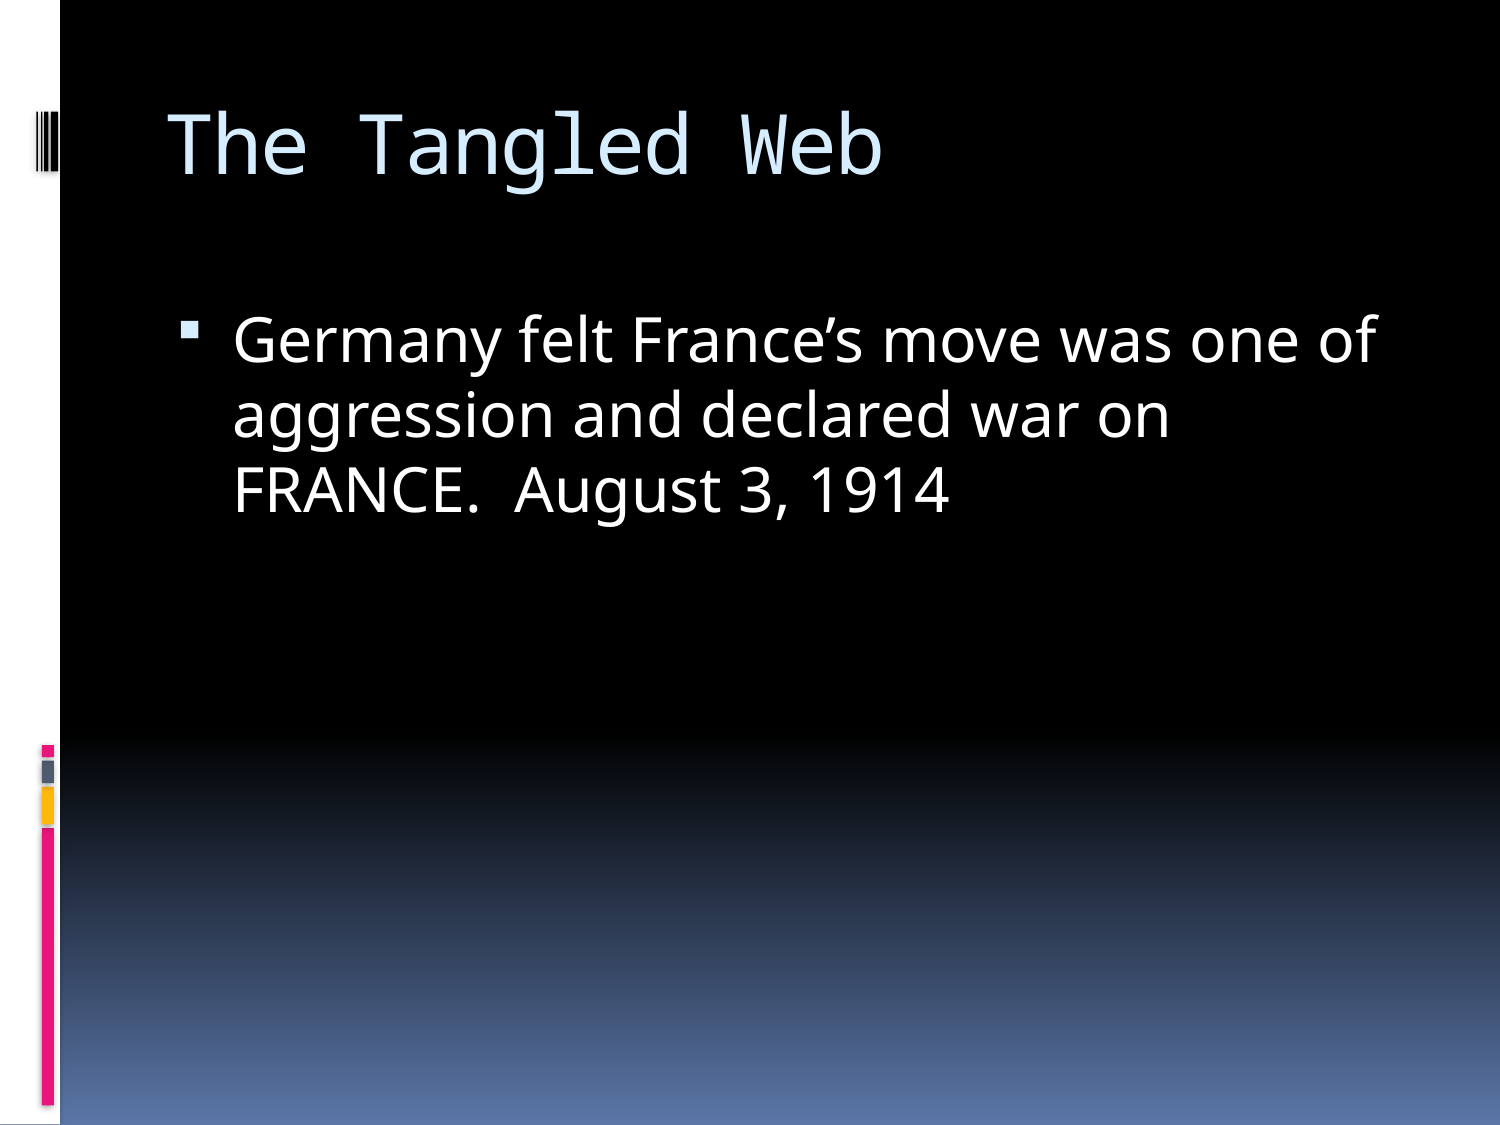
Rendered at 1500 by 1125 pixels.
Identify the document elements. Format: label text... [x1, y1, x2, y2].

title The Tangled Web [150, 83, 1425, 234]
list Germany felt France’s move was one of aggression and declared war on FRANCE. August 3, 1914 [150, 292, 1425, 1043]
